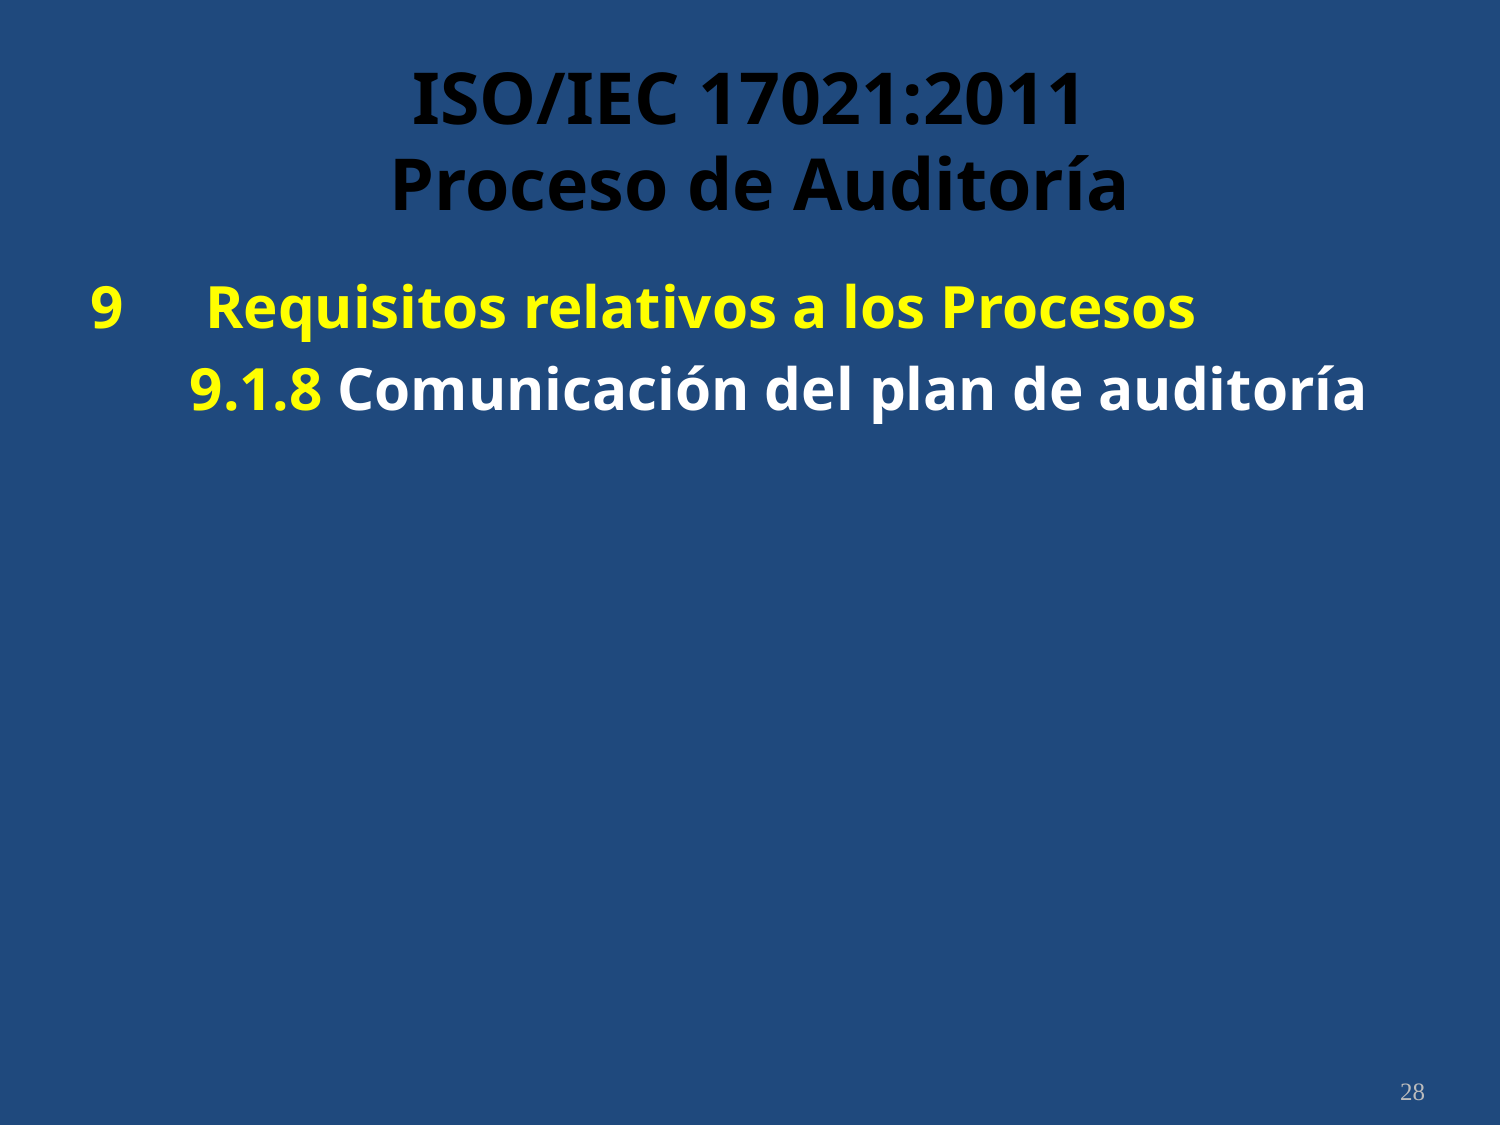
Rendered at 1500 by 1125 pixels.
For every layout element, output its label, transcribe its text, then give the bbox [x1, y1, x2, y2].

title ISO/IEC 17021:2011 Proceso de Auditoría [75, 45, 1425, 233]
slide_number 28 [1299, 1052, 1425, 1113]
list 9 Requisitos relativos a los Procesos 9.1.8 Comunicación del plan de auditoría [74, 262, 1426, 1036]
